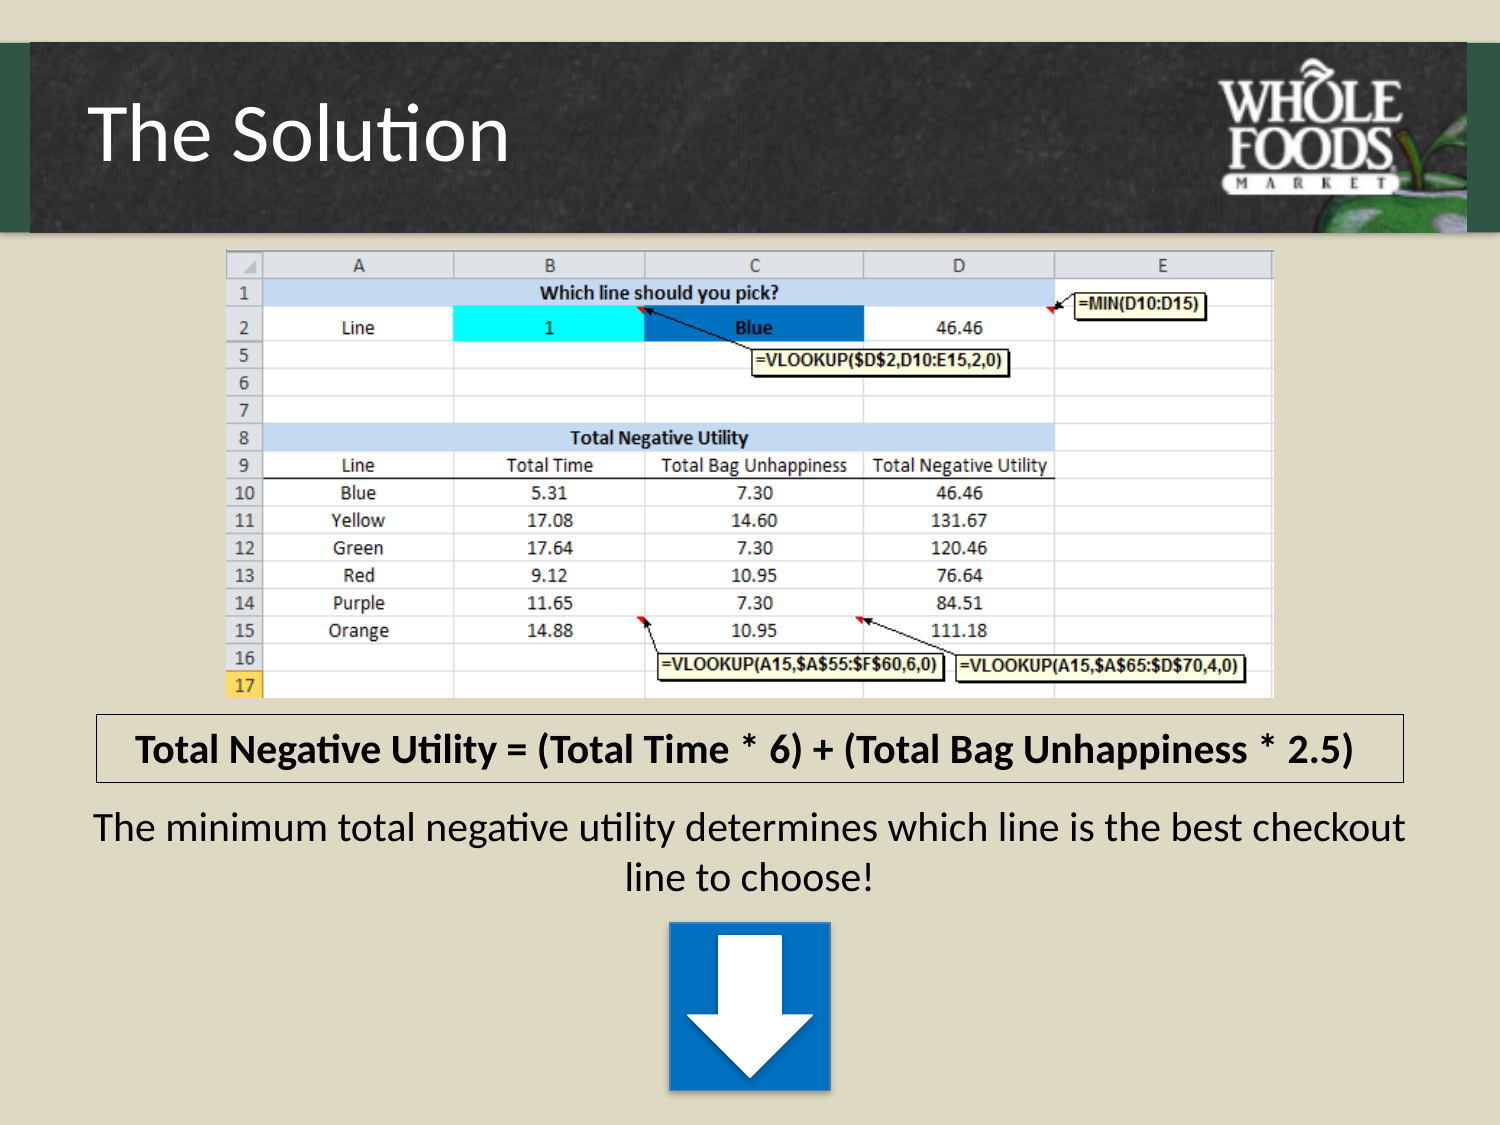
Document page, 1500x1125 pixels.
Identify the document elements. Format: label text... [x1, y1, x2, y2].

picture [226, 249, 1274, 698]
title The Solution [72, 64, 1423, 193]
picture [30, 42, 1467, 233]
text_box [687, 935, 813, 1078]
list Total Negative Utility = (Total Time * 6) + (Total Bag Unhappiness * 2.5) [96, 714, 1404, 783]
text_box The minimum total negative utility determines which line is the best checkout line to choose! [74, 791, 1425, 1095]
text_box [669, 922, 831, 1091]
